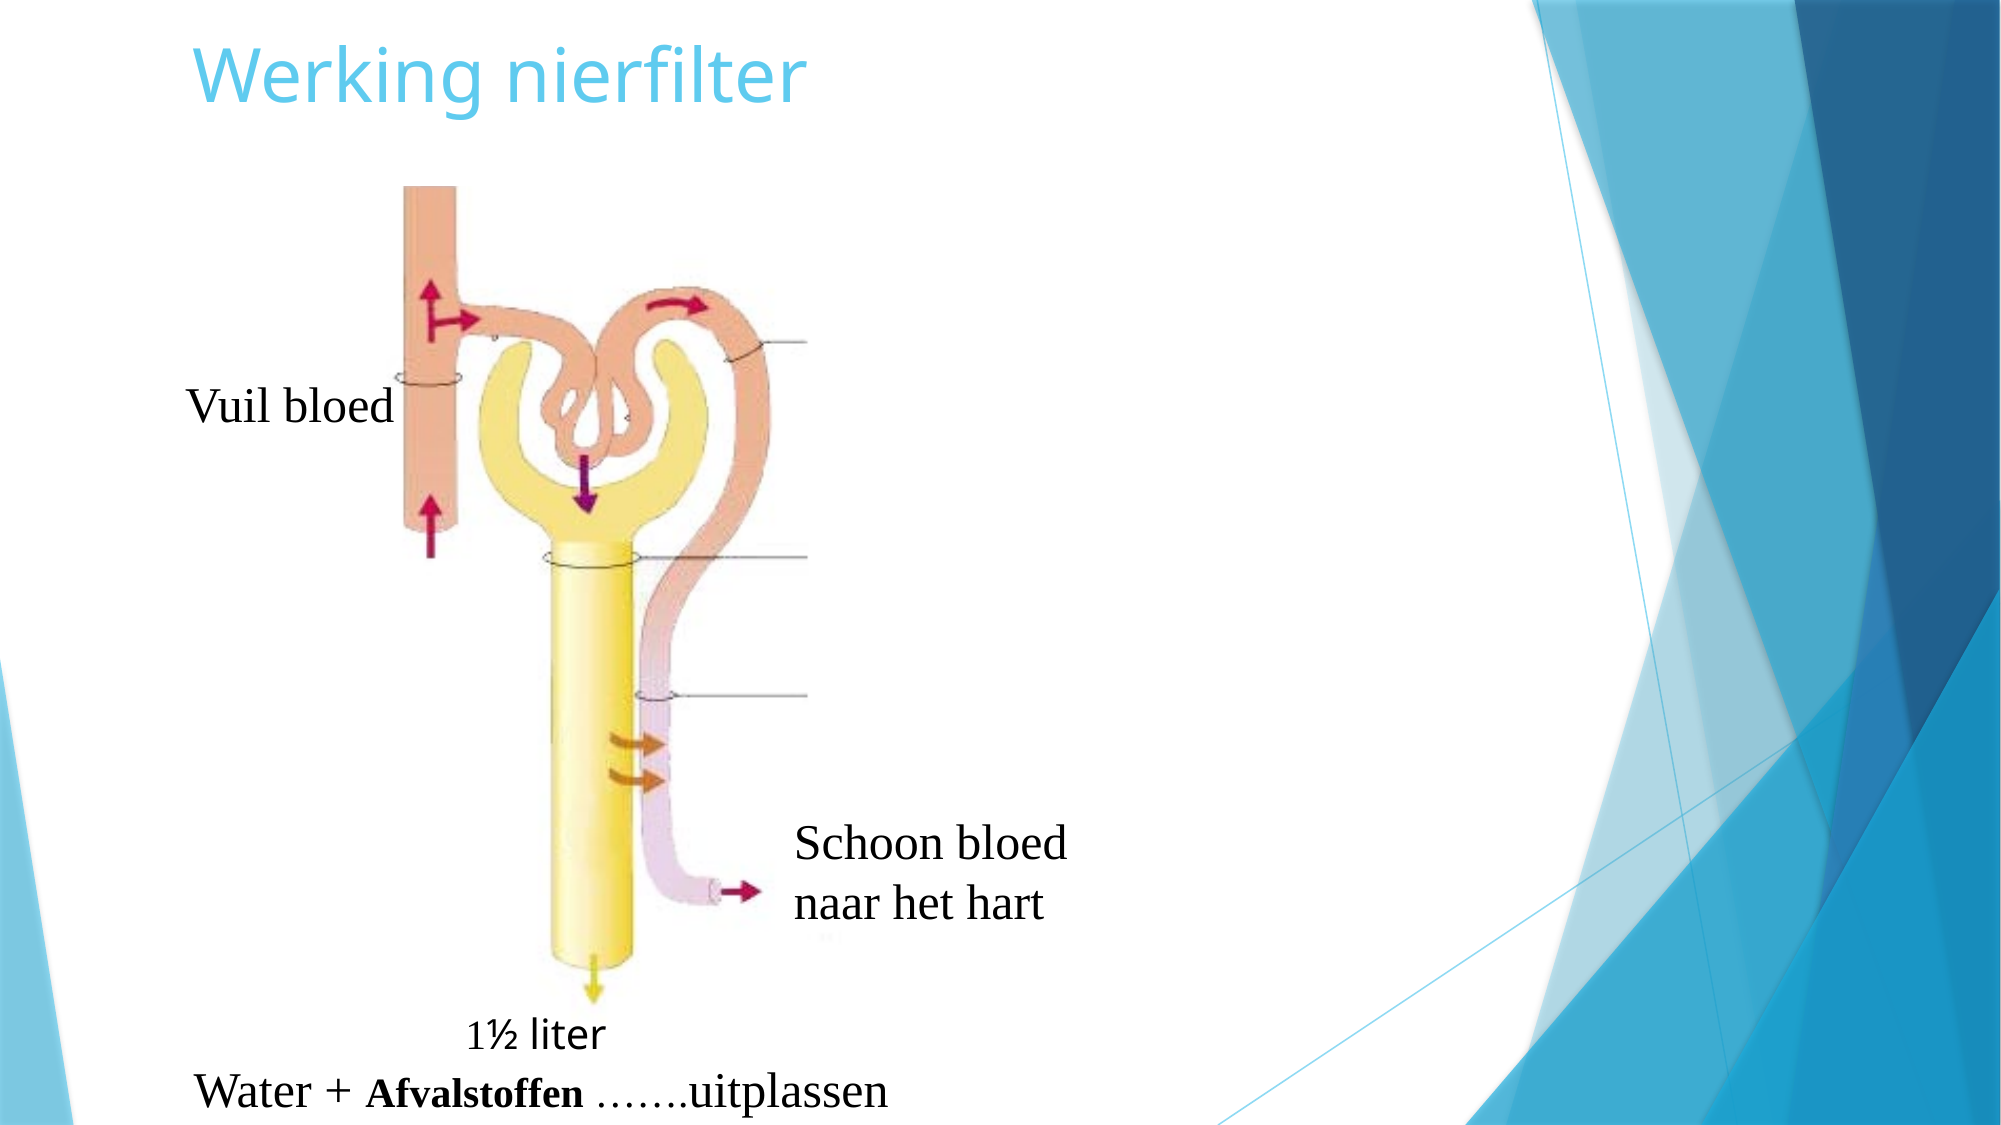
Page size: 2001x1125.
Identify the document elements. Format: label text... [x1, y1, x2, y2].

text_box 1½ liter Water + Afvalstoffen …….uitplassen [133, 1000, 950, 1125]
picture [369, 186, 854, 1022]
text_box Vuil bloed [170, 365, 365, 441]
title Werking nierfilter [0, 20, 824, 193]
text_box Schoon bloed naar het hart [857, 802, 1287, 937]
